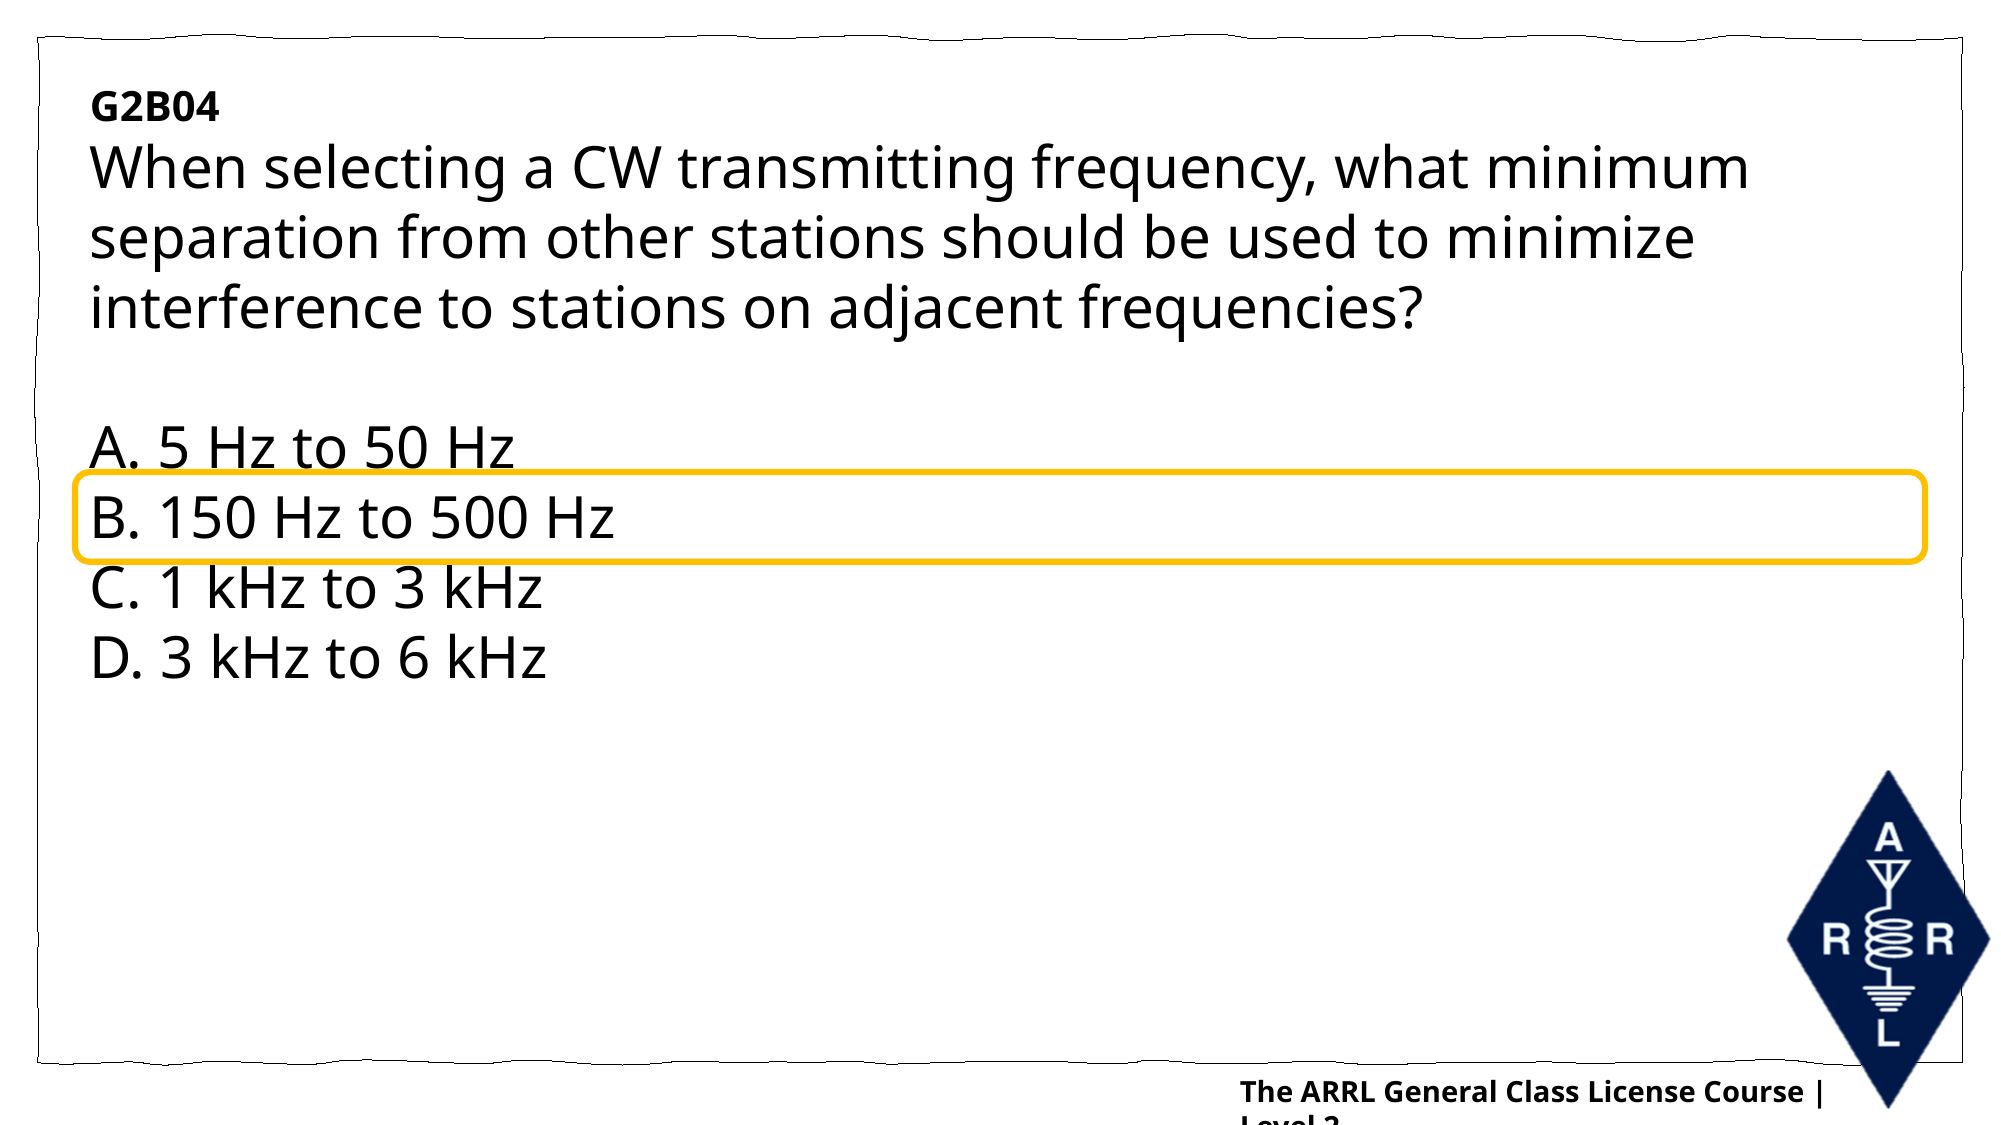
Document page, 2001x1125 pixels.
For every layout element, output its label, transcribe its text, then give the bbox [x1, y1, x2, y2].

text_box G2B04 When selecting a CW transmitting frequency, what minimum separation from other stations should be used to minimize interference to stations on adjacent frequencies? A. 5 Hz to 50 Hz B. 150 Hz to 500 Hz C. 1 kHz to 3 kHz D. 3 kHz to 6 kHz [75, 555, 1850, 698]
picture [1773, 752, 1999, 1125]
text_box G2B04 When selecting a CW transmitting frequency, what minimum separation from other stations should be used to minimize interference to stations on adjacent frequencies? A. 5 Hz to 50 Hz B. 150 Hz to 500 Hz C. 1 kHz to 3 kHz D. 3 kHz to 6 kHz [75, 72, 1850, 479]
text_box [73, 471, 1927, 563]
